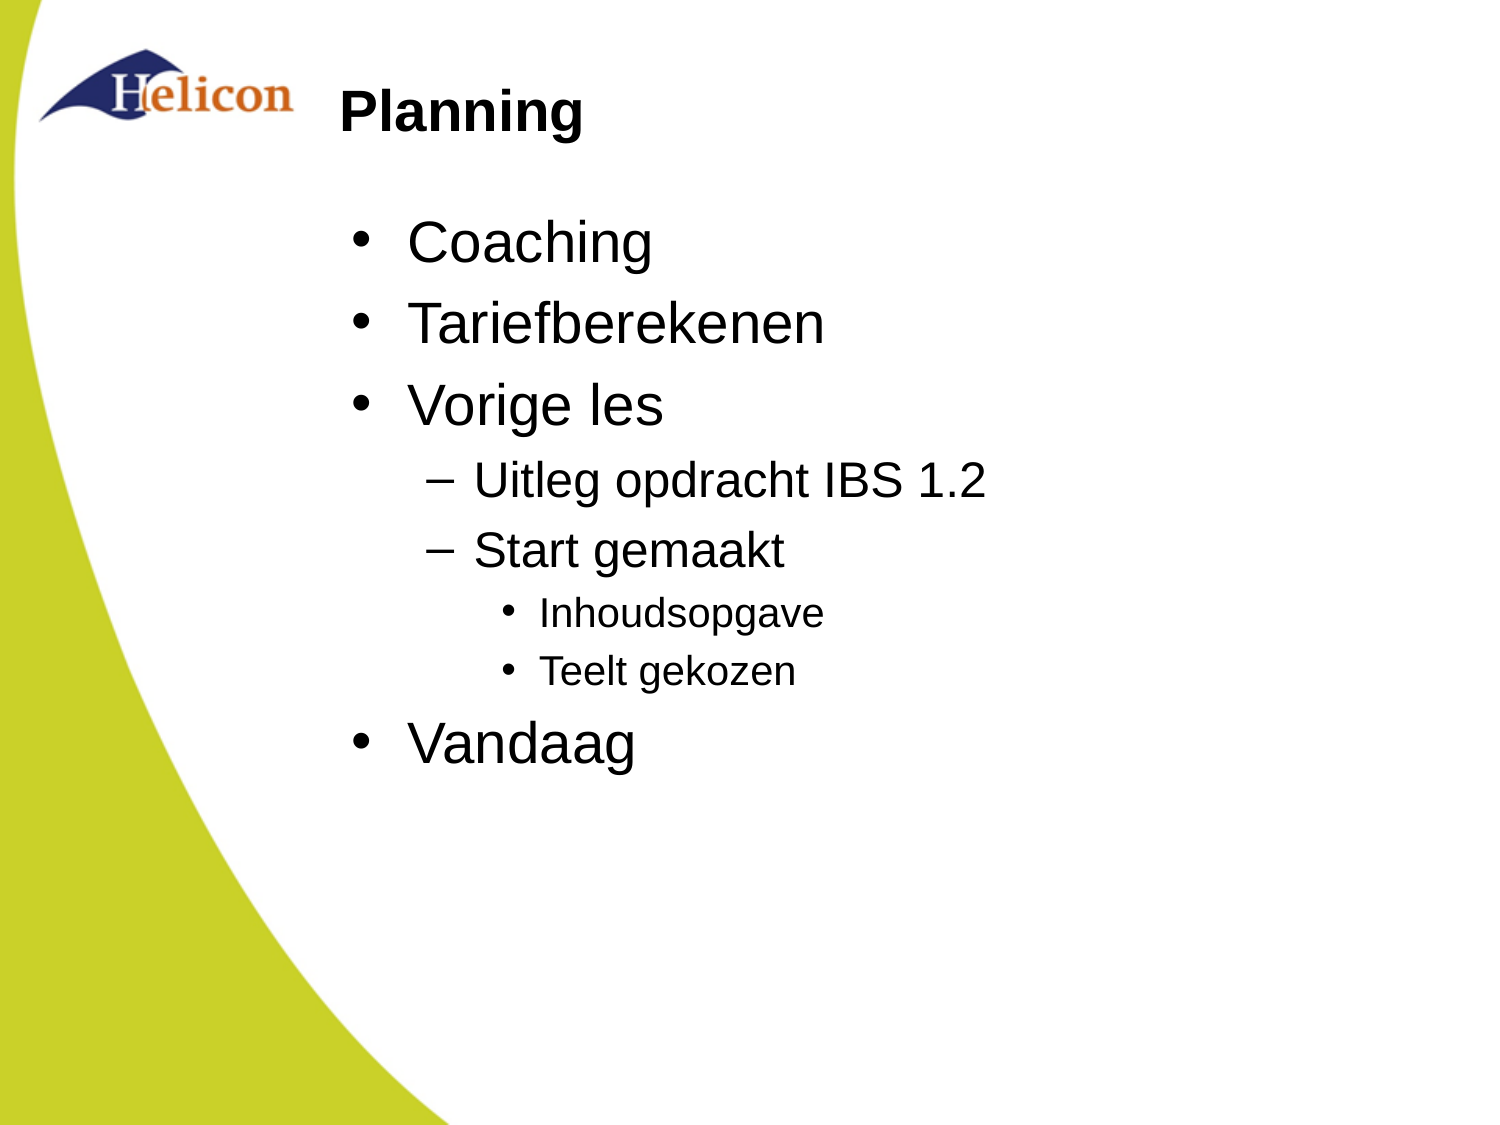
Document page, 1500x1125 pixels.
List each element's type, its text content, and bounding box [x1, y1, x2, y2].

title Planning [324, 54, 1415, 161]
list Coaching Tariefberekenen Vorige les Uitleg opdracht IBS 1.2 Start gemaakt Inhoudsopgave Teelt gekozen Vandaag [336, 196, 1425, 1005]
picture [0, 0, 1500, 1125]
